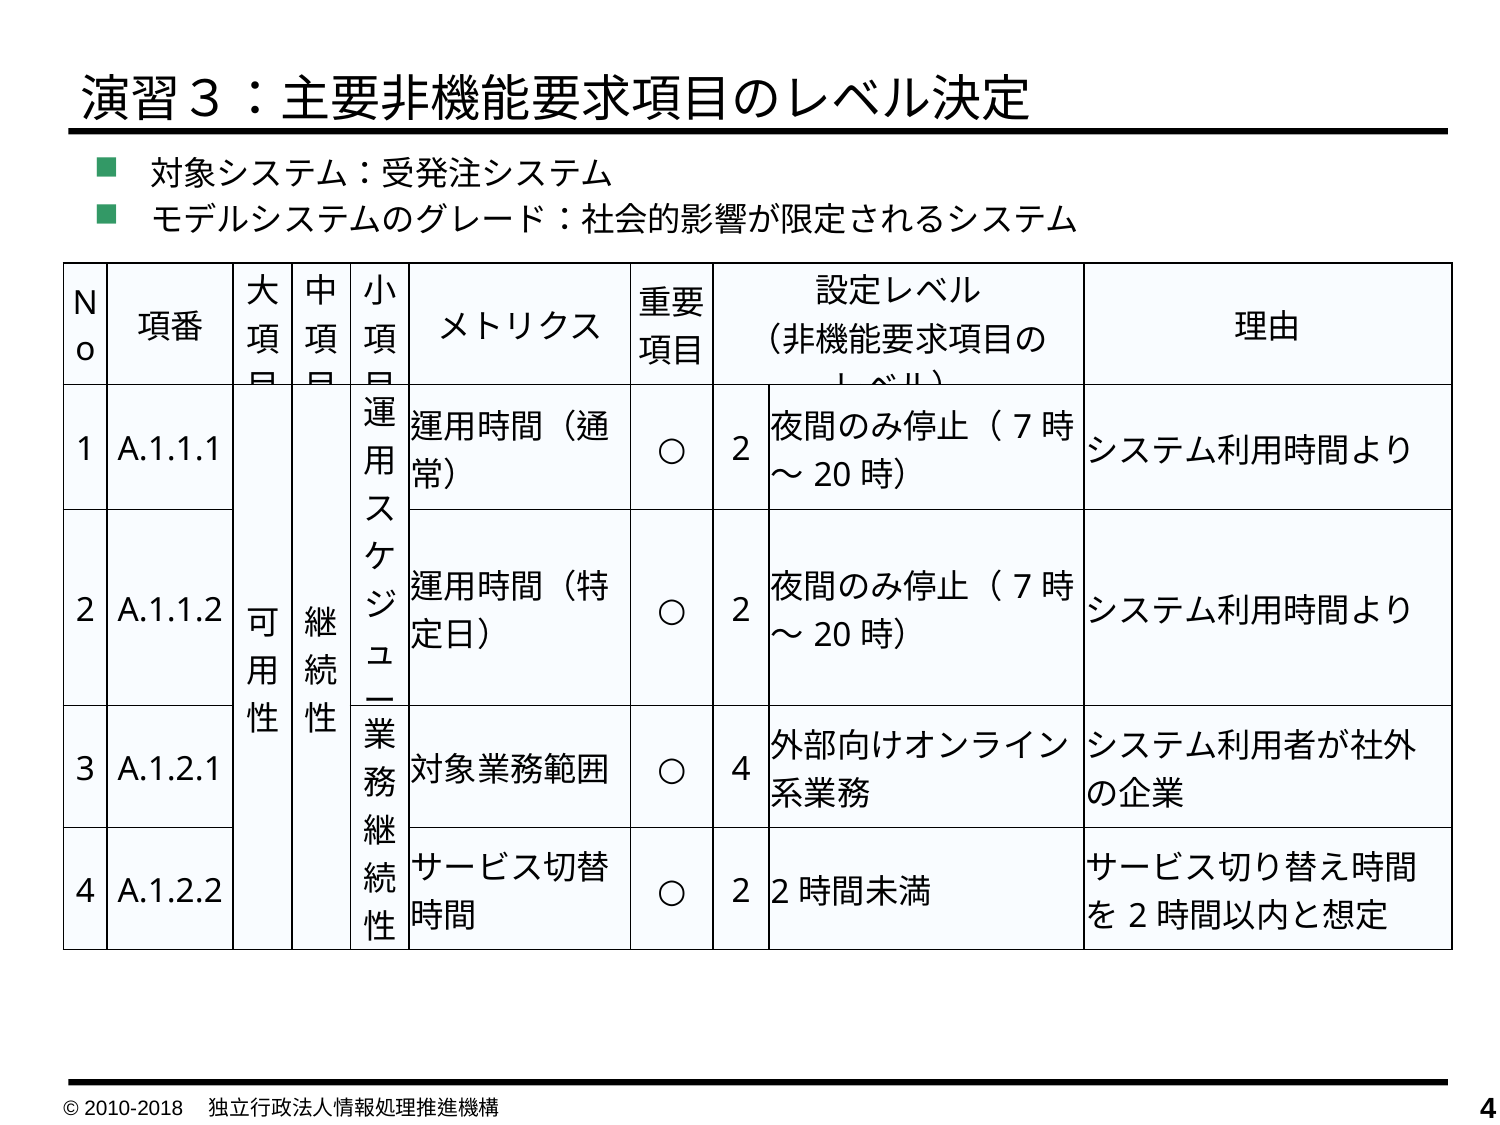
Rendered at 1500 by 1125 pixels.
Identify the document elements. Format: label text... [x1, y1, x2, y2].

table_cell 2 [714, 828, 768, 949]
table_cell サービス切り替え時間を2時間以内と想定 [1085, 828, 1451, 949]
table_cell システム利用時間より [1085, 385, 1451, 509]
table_cell 継続性 [293, 385, 350, 949]
table_cell 外部向けオンライン系業務 [770, 706, 1083, 827]
table_cell 可用性 [234, 385, 291, 949]
table_cell 3 [64, 706, 106, 827]
table_cell システム利用時間より [1085, 510, 1451, 705]
table_header 重要項目 [631, 264, 712, 384]
table_cell A.1.2.2 [108, 828, 232, 949]
table_cell 2 [64, 510, 106, 705]
table_cell A.1.1.1 [108, 385, 232, 509]
table_header メトリクス [410, 264, 630, 384]
table_header 項番 [108, 264, 232, 384]
table_header No [64, 264, 106, 384]
table_cell 4 [714, 706, 768, 827]
table_header 大項目 [234, 264, 291, 384]
table_cell ○ [631, 828, 712, 949]
text_box 対象システム：受発注システム モデルシステムのグレード：社会的影響が限定されるシステム [79, 144, 1480, 1063]
table_cell 運用スケジュール [351, 385, 408, 705]
table_cell 夜間のみ停止（7時～20時） [770, 385, 1083, 509]
text_box © 2010-2018 独立行政法人情報処理推進機構 [48, 1086, 515, 1125]
table_cell 業務継続性 [351, 706, 408, 949]
table_cell 運用時間（特定日） [410, 510, 630, 705]
table_cell A.1.2.1 [108, 706, 232, 827]
table_header 設定レベル （非機能要求項目の レベル） [714, 264, 1083, 384]
table_cell ○ [631, 385, 712, 509]
table_cell 1 [64, 385, 106, 509]
table_header 理由 [1085, 264, 1451, 384]
table_cell 2 [714, 385, 768, 509]
table_cell ○ [631, 510, 712, 705]
table_cell 2 [714, 510, 768, 705]
table_cell ○ [631, 706, 712, 827]
table_header 小項目 [351, 264, 408, 384]
table_cell 運用時間（通常） [410, 385, 630, 509]
table_cell 夜間のみ停止（7時～20時） [770, 510, 1083, 705]
table_cell 4 [64, 828, 106, 949]
table_cell 対象業務範囲 [410, 706, 630, 827]
text_box 演習３：主要非機能要求項目のレベル決定 [66, 59, 1374, 135]
table_cell 2時間未満 [770, 828, 1083, 949]
table_cell A.1.1.2 [108, 510, 232, 705]
table_cell サービス切替時間 [410, 828, 630, 949]
table_cell システム利用者が社外の企業 [1085, 706, 1451, 827]
table_header 中項目 [293, 264, 350, 384]
